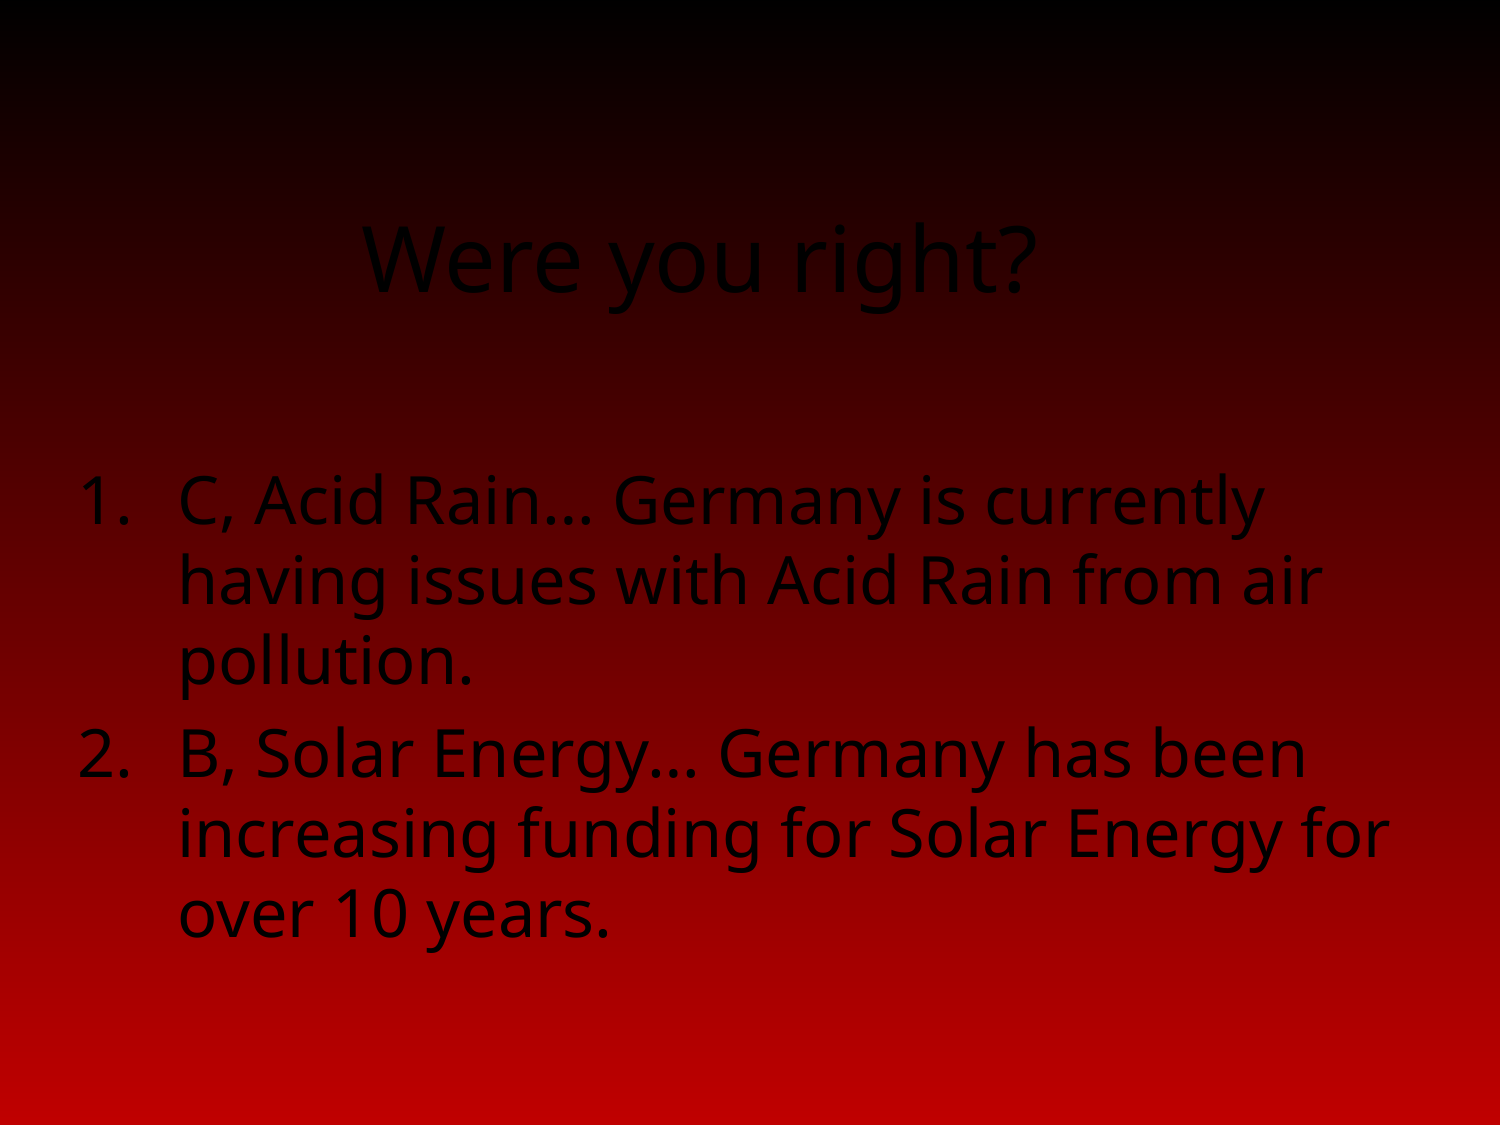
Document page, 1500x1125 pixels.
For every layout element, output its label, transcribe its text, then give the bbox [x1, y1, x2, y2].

title Were you right? [199, 162, 1201, 351]
list C, Acid Rain… Germany is currently having issues with Acid Rain from air pollution. B, Solar Energy… Germany has been increasing funding for Solar Energy for over 10 years. [62, 449, 1413, 938]
